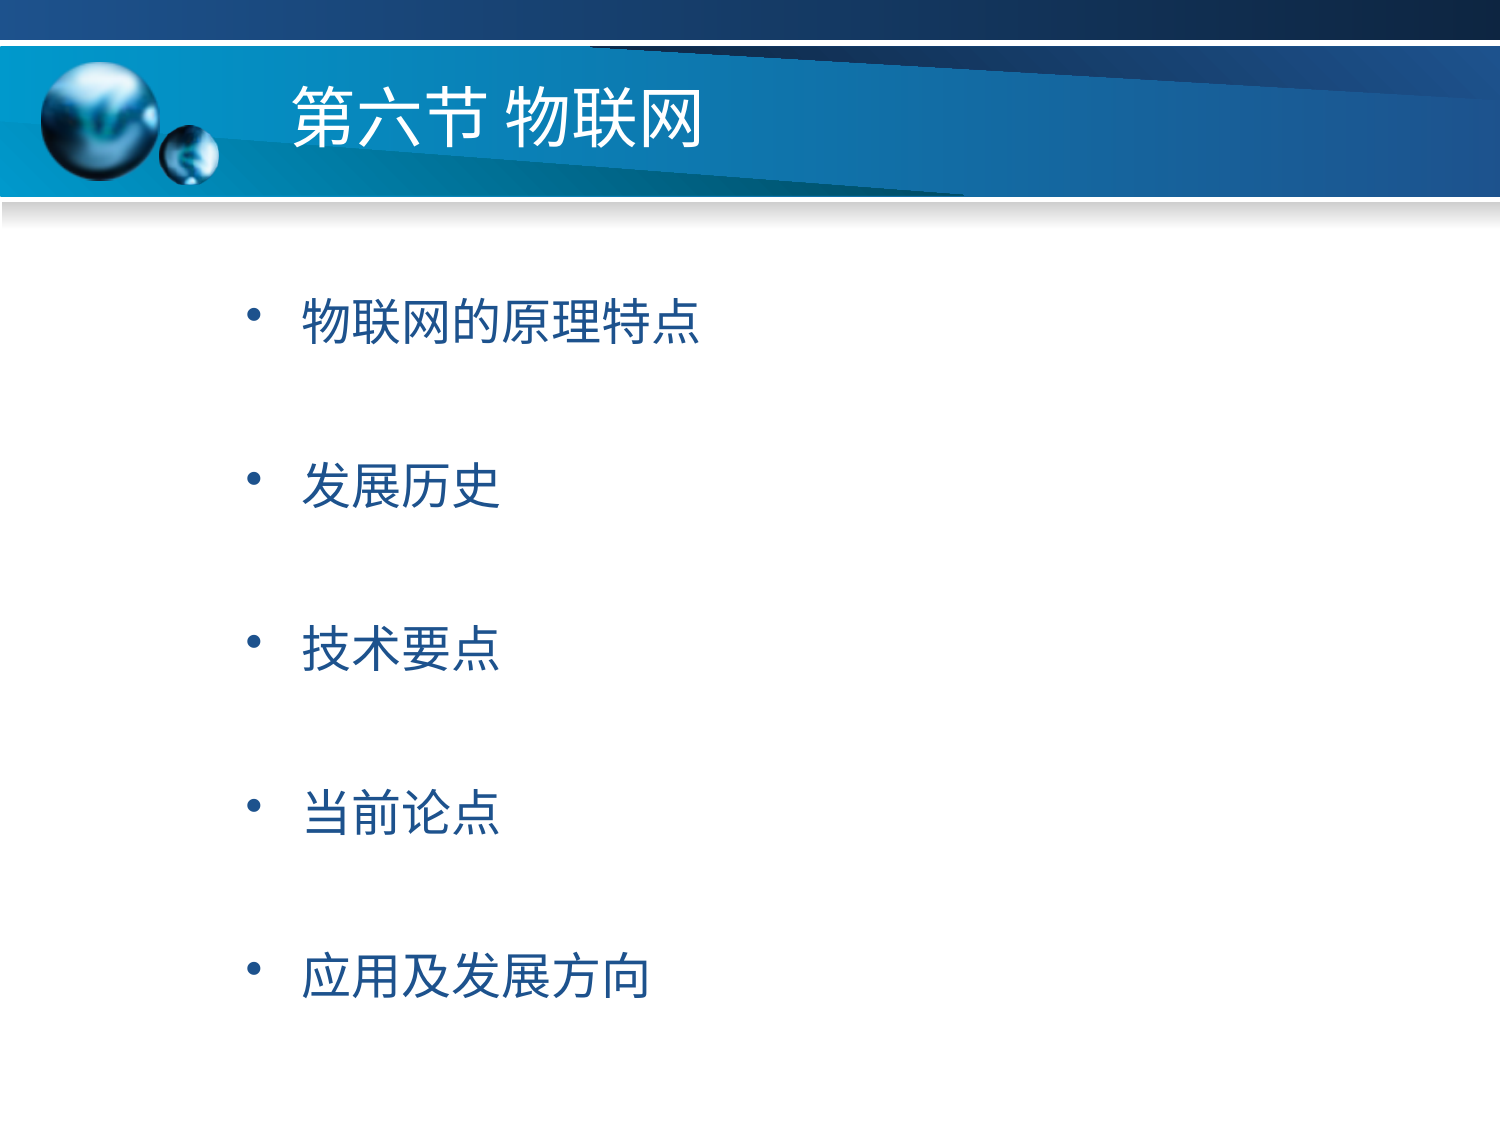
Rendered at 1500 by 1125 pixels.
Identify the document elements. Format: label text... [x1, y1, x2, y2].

text_box 当前论点 [230, 773, 1270, 849]
text_box 技术要点 [230, 610, 1270, 686]
title 第六节 物联网 [274, 44, 1363, 188]
text_box 物联网的原理特点 [230, 283, 1270, 358]
text_box 发展历史 [230, 446, 1270, 522]
picture [160, 126, 218, 184]
picture [42, 63, 159, 180]
text_box 应用及发展方向 [230, 937, 1270, 1013]
